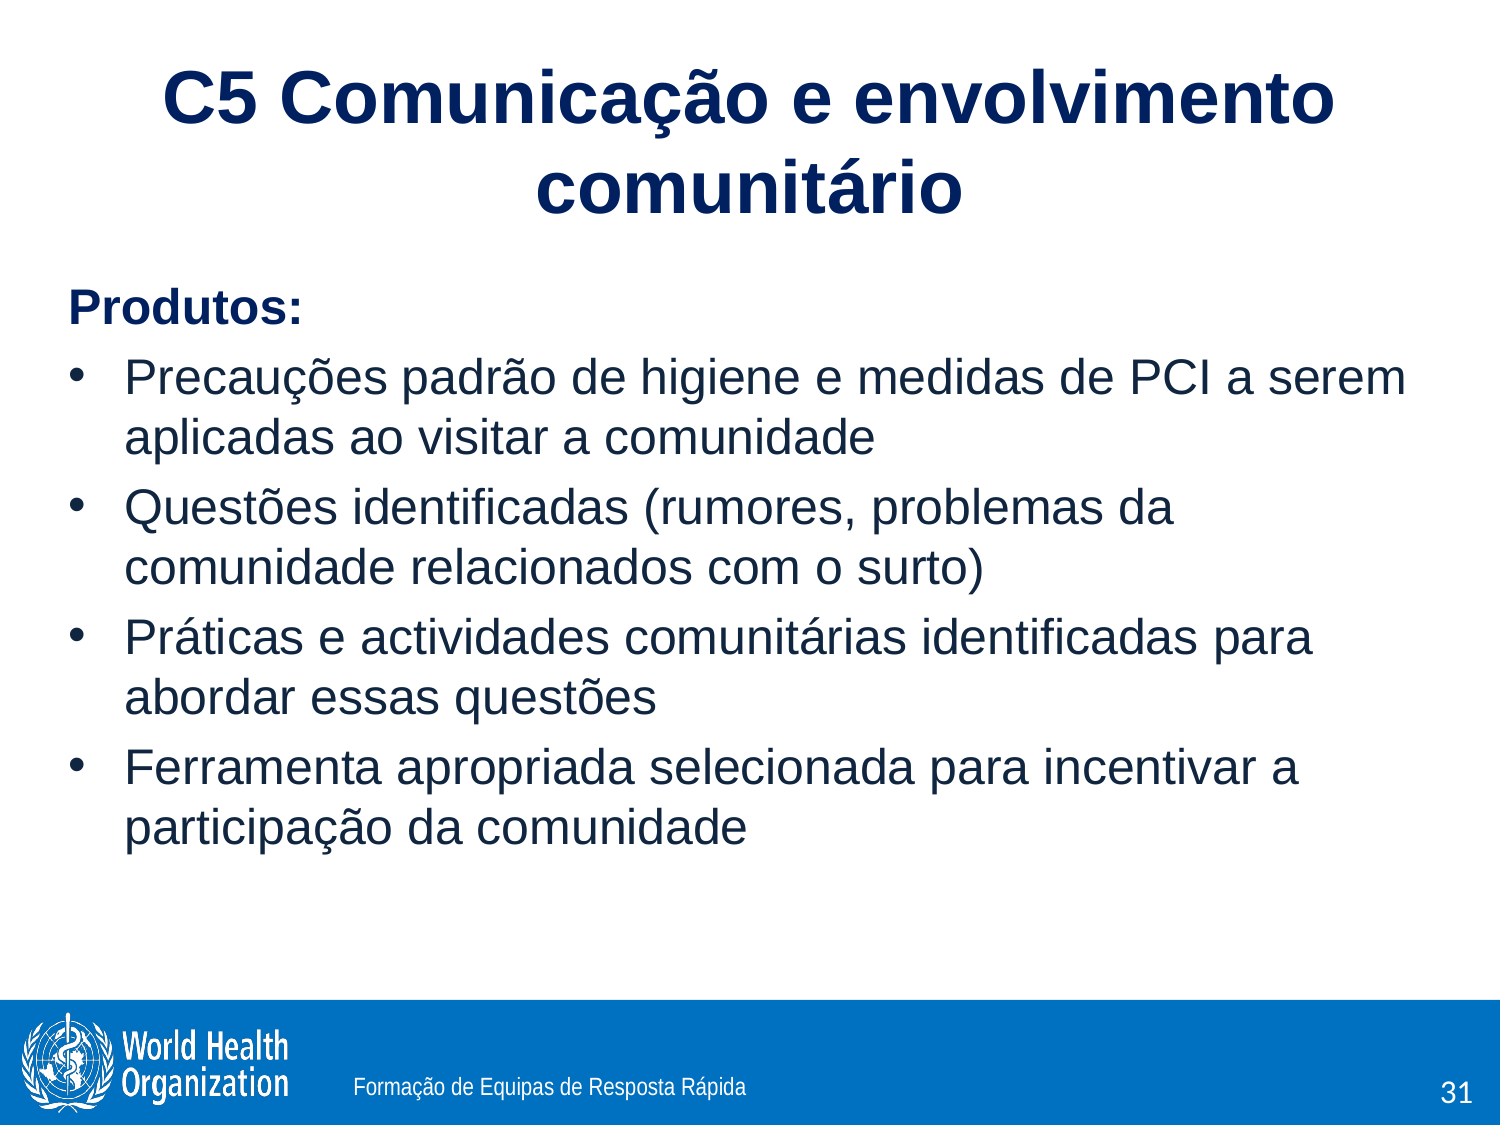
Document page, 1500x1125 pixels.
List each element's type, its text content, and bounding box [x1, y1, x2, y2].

list Produtos: Precauções padrão de higiene e medidas de PCI a serem aplicadas ao visitar a comunidade Questões identificadas (rumores, problemas da comunidade relacionados com o surto) Práticas e actividades comunitárias identificadas para abordar essas questões Ferramenta apropriada selecionada para incentivar a participação da comunidade [53, 267, 1447, 1024]
picture [21, 1012, 288, 1113]
title C5 Comunicação e envolvimento comunitário [75, 45, 1425, 233]
